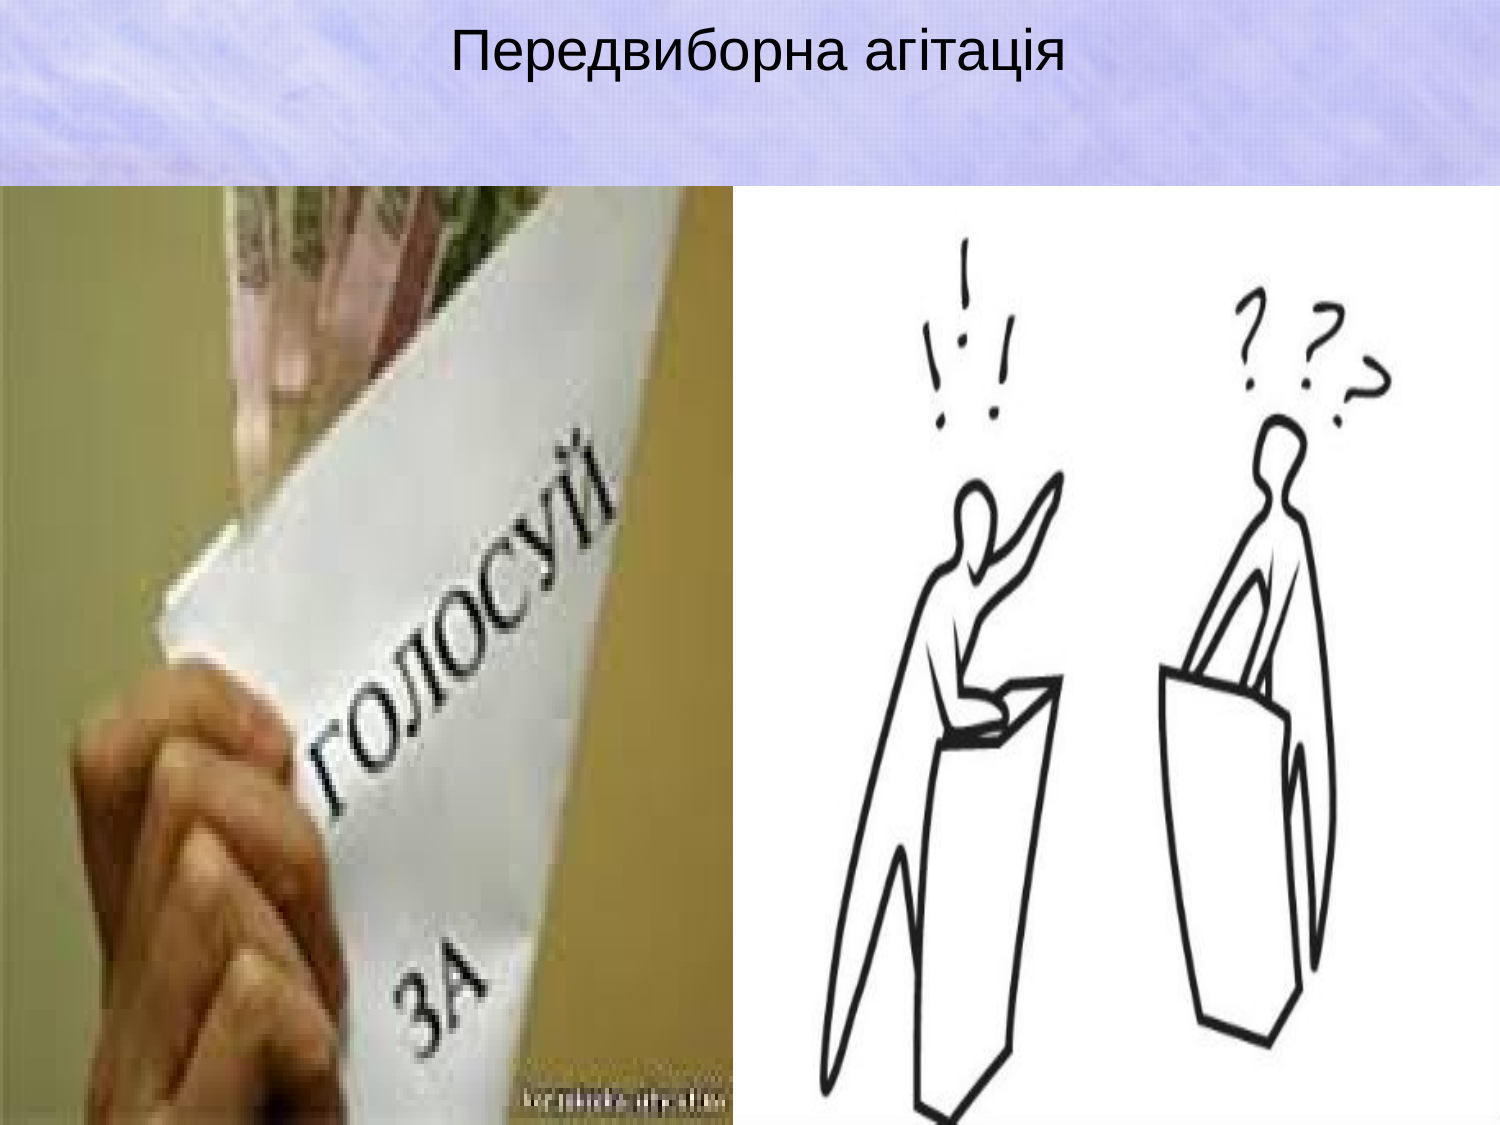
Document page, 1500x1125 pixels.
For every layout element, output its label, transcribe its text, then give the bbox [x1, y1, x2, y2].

title Передвиборна агітація [38, 44, 1480, 165]
picture [0, 0, 1500, 1125]
